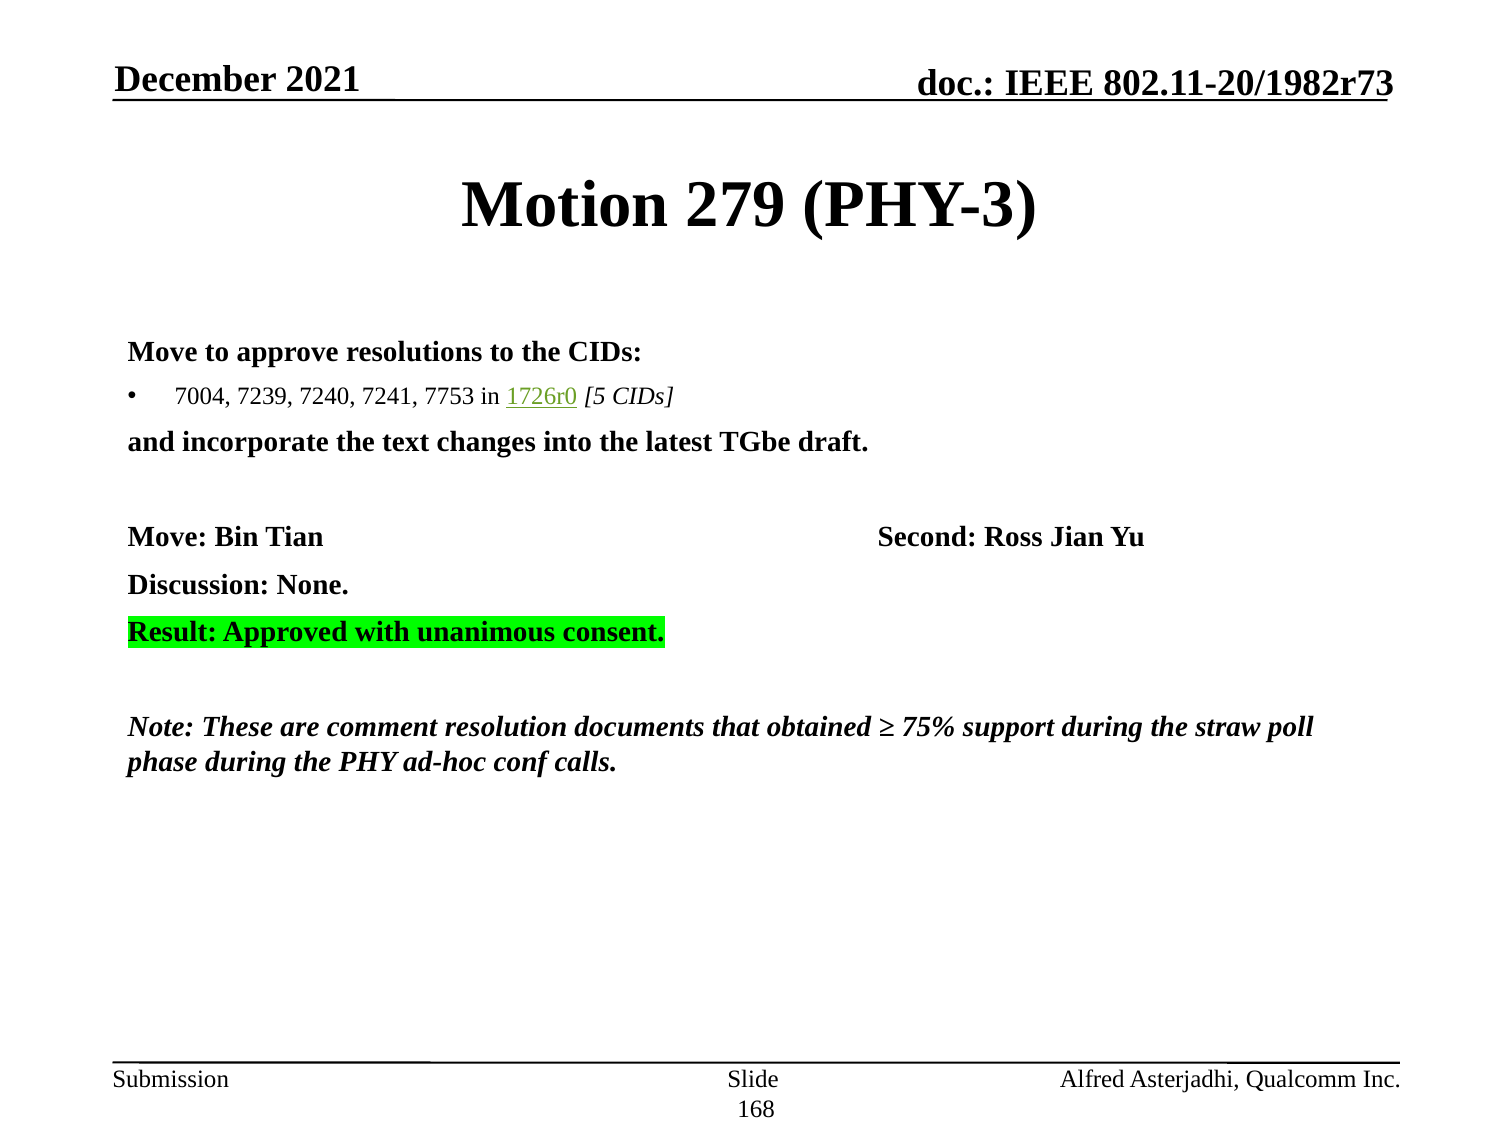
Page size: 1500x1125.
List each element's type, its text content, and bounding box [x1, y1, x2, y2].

title Motion 279 (PHY-3) [112, 112, 1388, 288]
list Move to approve resolutions to the CIDs: 7004, 7239, 7240, 7241, 7753 in 1726r0 [5 CIDs] and incorporate the text changes into the latest TGbe draft. Move: Bin Tian Second: Ross Jian Yu Discussion: None. Result: Approved with unanimous consent. Note: These are comment resolution documents that obtained ≥ 75% support during the straw poll phase during the PHY ad-hoc conf calls. [112, 324, 1388, 1063]
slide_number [114, 54, 423, 100]
slide_number Slide 168 [712, 1061, 800, 1123]
footer Alfred Asterjadhi, Qualcomm Inc. [878, 1061, 1402, 1093]
